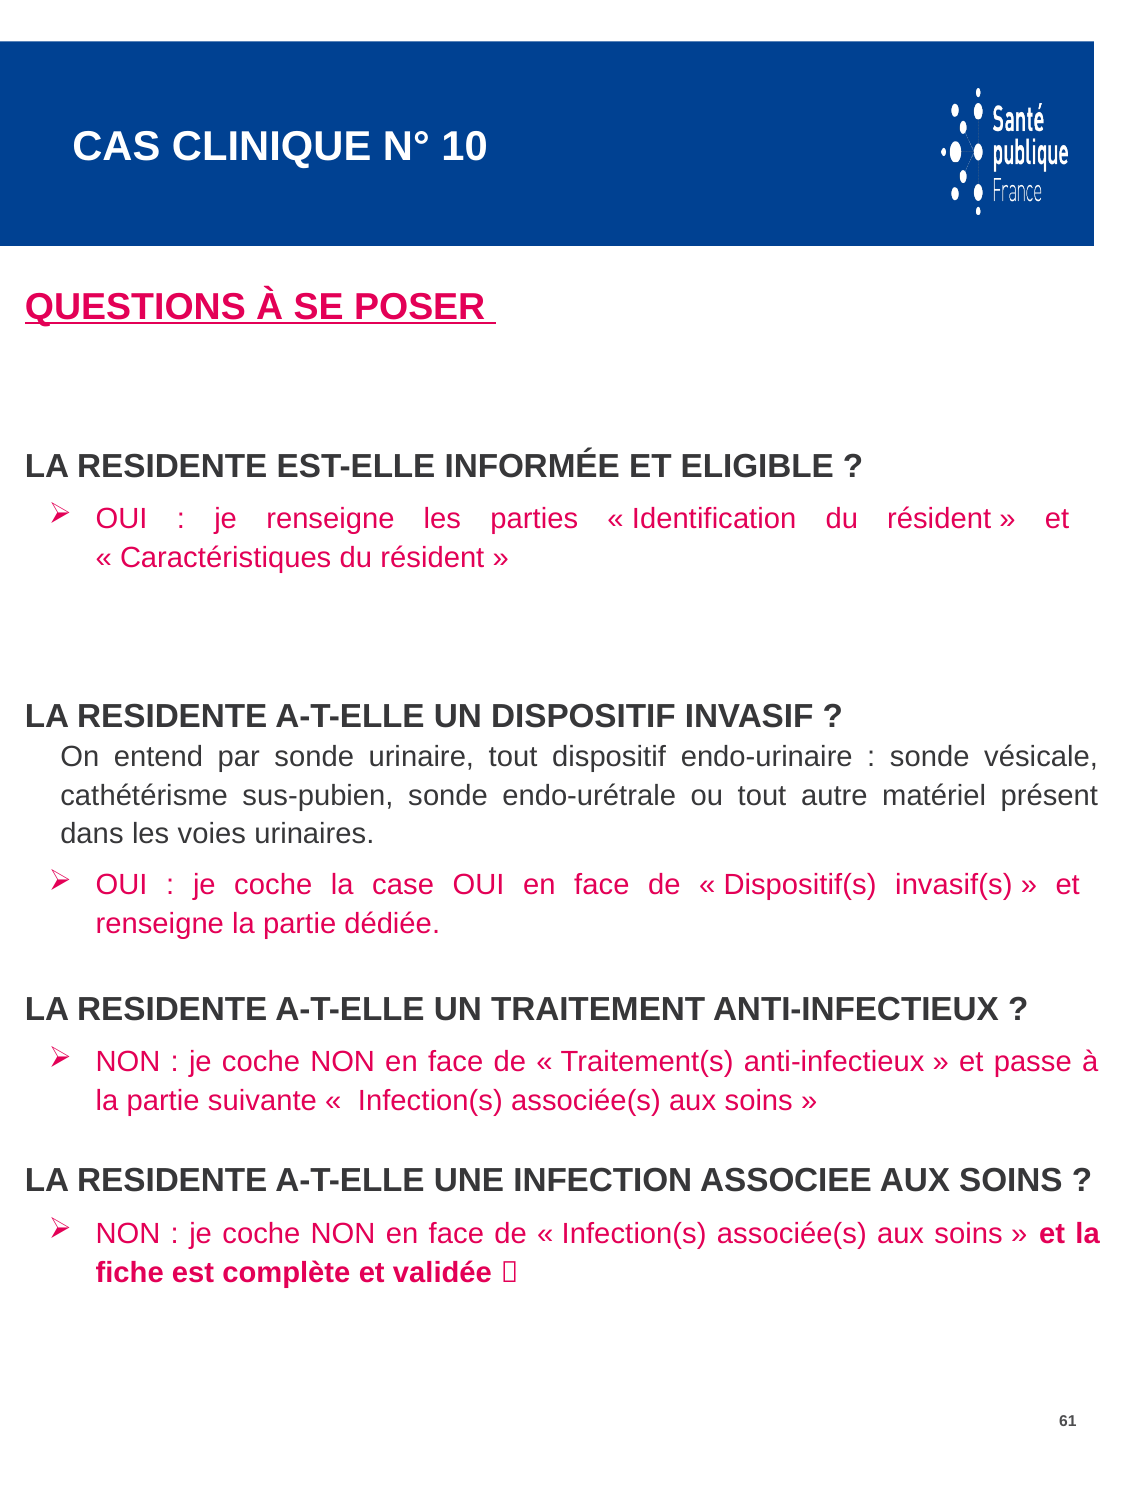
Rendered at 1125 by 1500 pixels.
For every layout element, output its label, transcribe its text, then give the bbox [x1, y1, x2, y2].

title Cas clinique N° 10 [66, 41, 908, 246]
list Questions à se poser LA ResidentE EST-ELLE informéE et eligible ? OUI : je renseigne les parties « Identification du résident » et « Caractéristiques du résident » LA RESIDENTE A-T-ELLE un Dispositif invasif ? On entend par sonde urinaire, tout dispositif endo-urinaire : sonde vésicale, cathétérisme sus-pubien, sonde endo-urétrale ou tout autre matériel présent dans les voies urinaires. OUI : je coche la case OUI en face de « Dispositif(s) invasif(s) » et renseigne la partie dédiée. LA RESIDENTE A-T-ELLE UN TRAITEMENT ANTI-INFECTIEUX ? NON : je coche NON en face de « Traitement(s) anti-infectieux » et passe à la partie suivante « Infection(s) associée(s) aux soins » LA RESIDENTE A-T-ELLE UNE INFECTION ASSOCIEE aux soins ? NON : je coche NON en face de « Infection(s) associée(s) aux soins » et la fiche est complète et validée  [19, 277, 1106, 1440]
picture [941, 88, 1068, 215]
